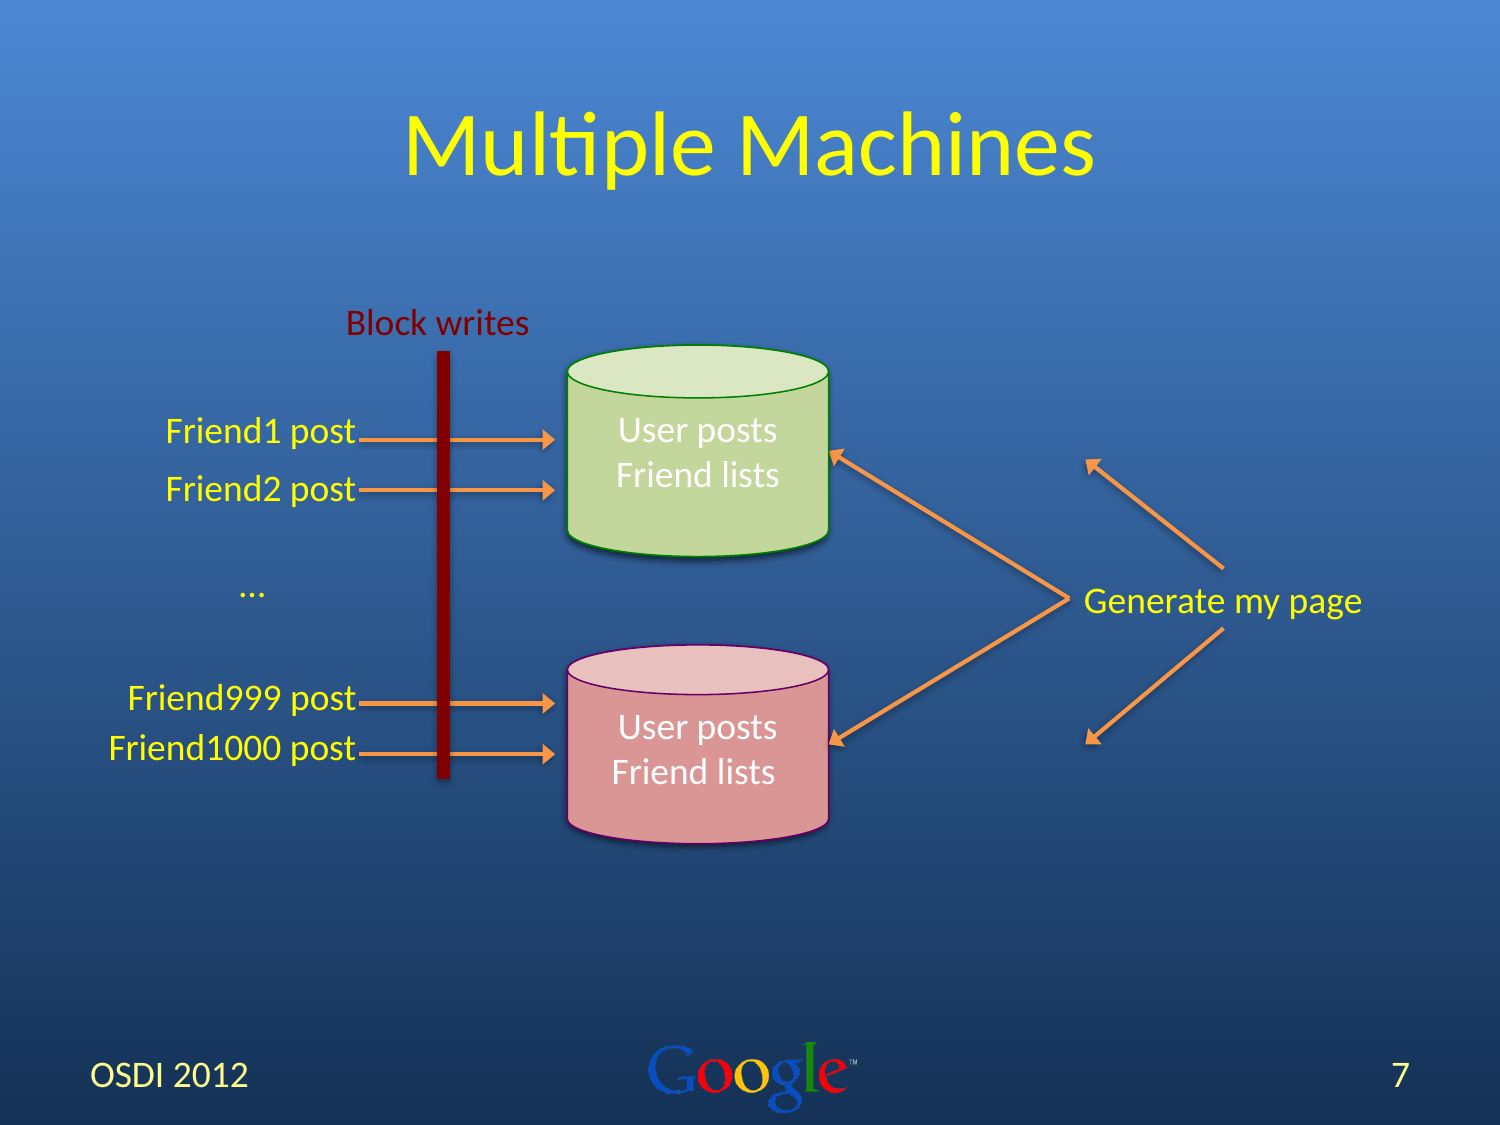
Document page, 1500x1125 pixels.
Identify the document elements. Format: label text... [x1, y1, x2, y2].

text_box Friend1000 post [93, 715, 372, 776]
text_box Block writes [331, 290, 553, 351]
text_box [1085, 459, 1224, 569]
text_box Friend999 post [112, 665, 372, 726]
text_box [1085, 628, 1224, 745]
text_box Friend2 post [150, 459, 372, 517]
slide_number 21 [569, 346, 827, 397]
picture [648, 1042, 857, 1113]
text_box … [224, 552, 281, 613]
slide_number OSDI 2012 [75, 1042, 425, 1103]
title Multiple Machines [75, 45, 1425, 233]
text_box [828, 450, 1067, 598]
text_box Generate my page [1072, 568, 1378, 629]
slide_number 7 [1074, 1042, 1425, 1103]
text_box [828, 598, 1067, 745]
text_box User posts Friend lists [566, 344, 830, 558]
text_box User posts Friend lists [566, 644, 830, 845]
text_box Friend1 post [150, 398, 372, 459]
